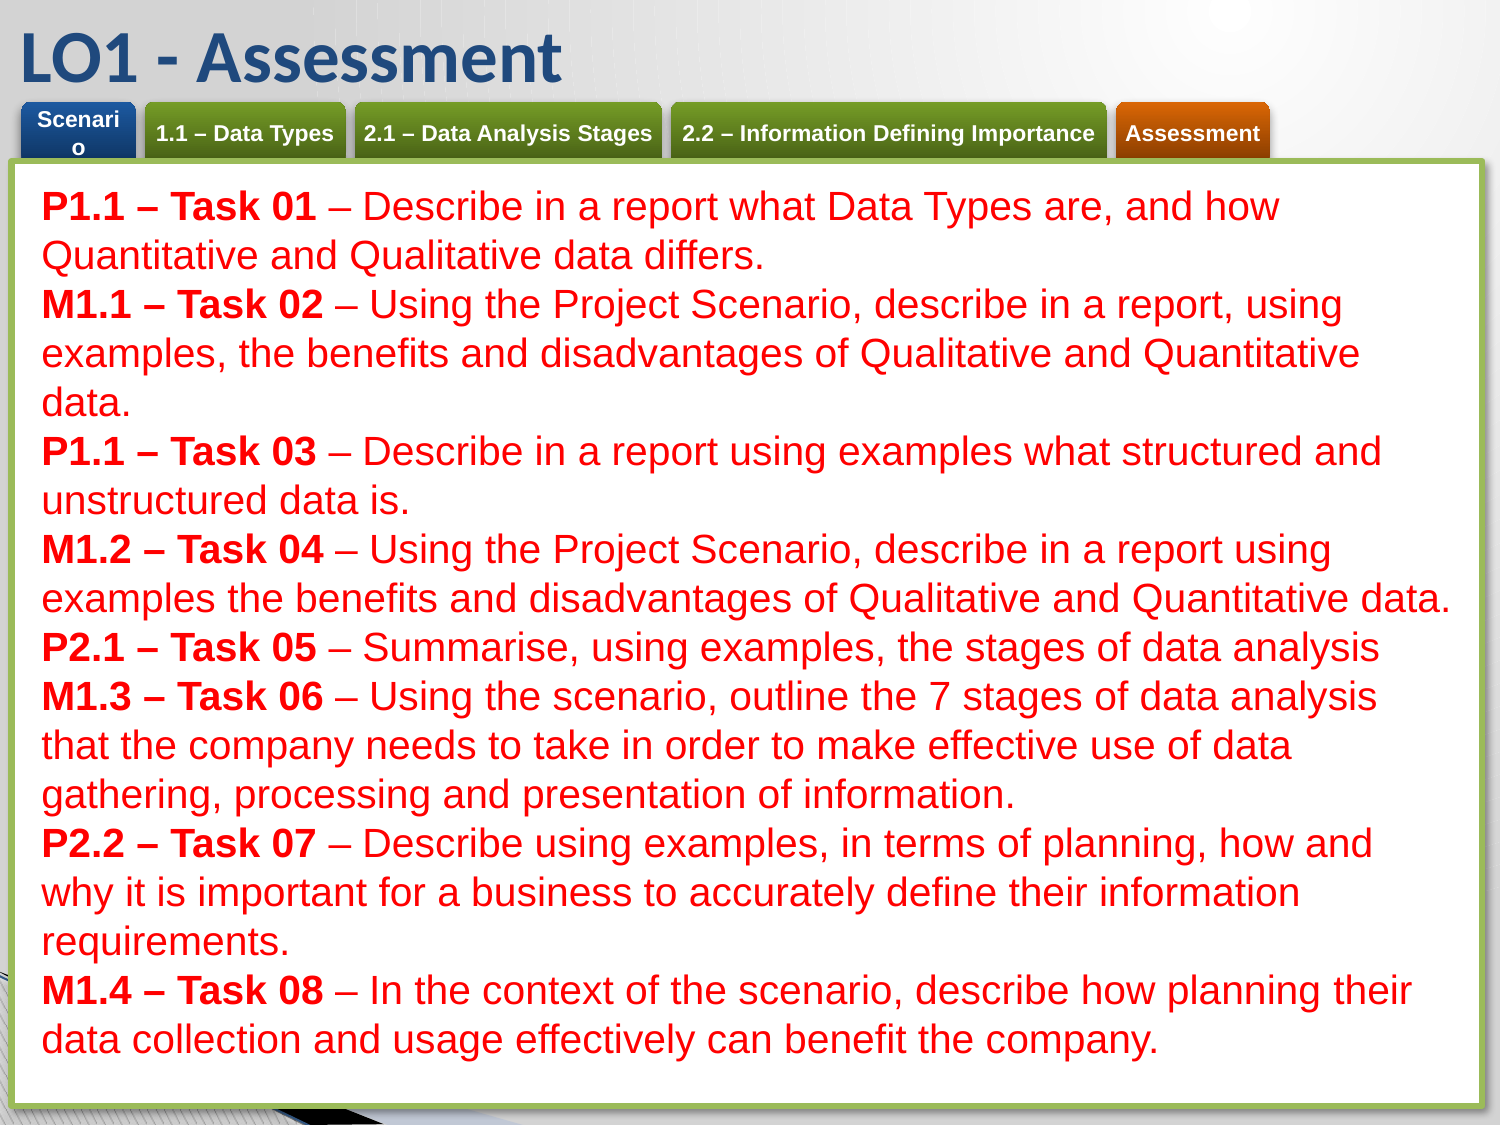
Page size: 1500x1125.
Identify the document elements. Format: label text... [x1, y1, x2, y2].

text_box P1.1 – Task 01 – Describe in a report what Data Types are, and how Quantitative and Qualitative data differs. M1.1 – Task 02 – Using the Project Scenario, describe in a report, using examples, the benefits and disadvantages of Qualitative and Quantitative data. P1.1 – Task 03 – Describe in a report using examples what structured and unstructured data is. M1.2 – Task 04 – Using the Project Scenario, describe in a report using examples the benefits and disadvantages of Qualitative and Quantitative data. P2.1 – Task 05 – Summarise, using examples, the stages of data analysis M1.3 – Task 06 – Using the scenario, outline the 7 stages of data analysis that the company needs to take in order to make effective use of data gathering, processing and presentation of information. P2.2 – Task 07 – Describe using examples, in terms of planning, how and why it is important for a business to accurately define their information requirements. M1.4 – Task 08 – In the context of the scenario, describe how planning their data collection and usage effectively can benefit the company. [26, 172, 1471, 1069]
picture [281, 1114, 303, 1125]
title LO1 - Assessment [5, 7, 1282, 98]
